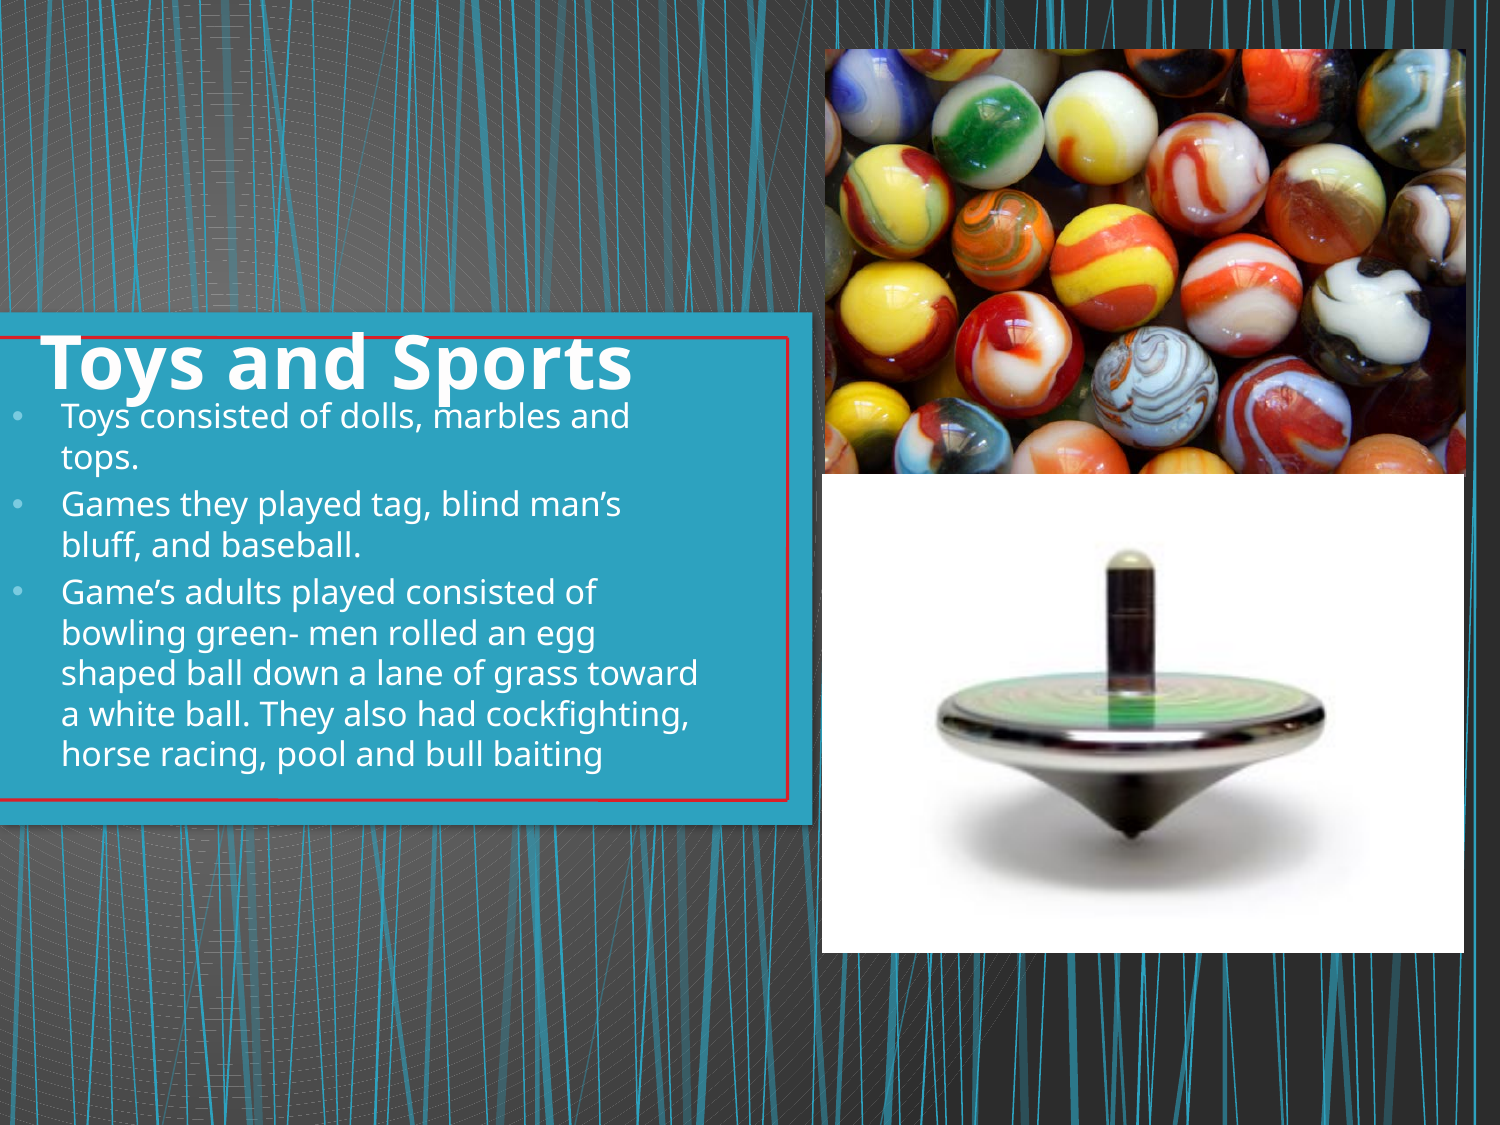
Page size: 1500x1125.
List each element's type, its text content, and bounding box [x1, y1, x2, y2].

subtitle Toys consisted of dolls, marbles and tops. Games they played tag, blind man’s bluff, and baseball. Game’s adults played consisted of bowling green- men rolled an egg shaped ball down a lane of grass toward a white ball. They also had cockfighting, horse racing, pool and bull baiting [0, 387, 722, 813]
title Toys and Sports [24, 149, 750, 413]
picture [822, 49, 1467, 954]
